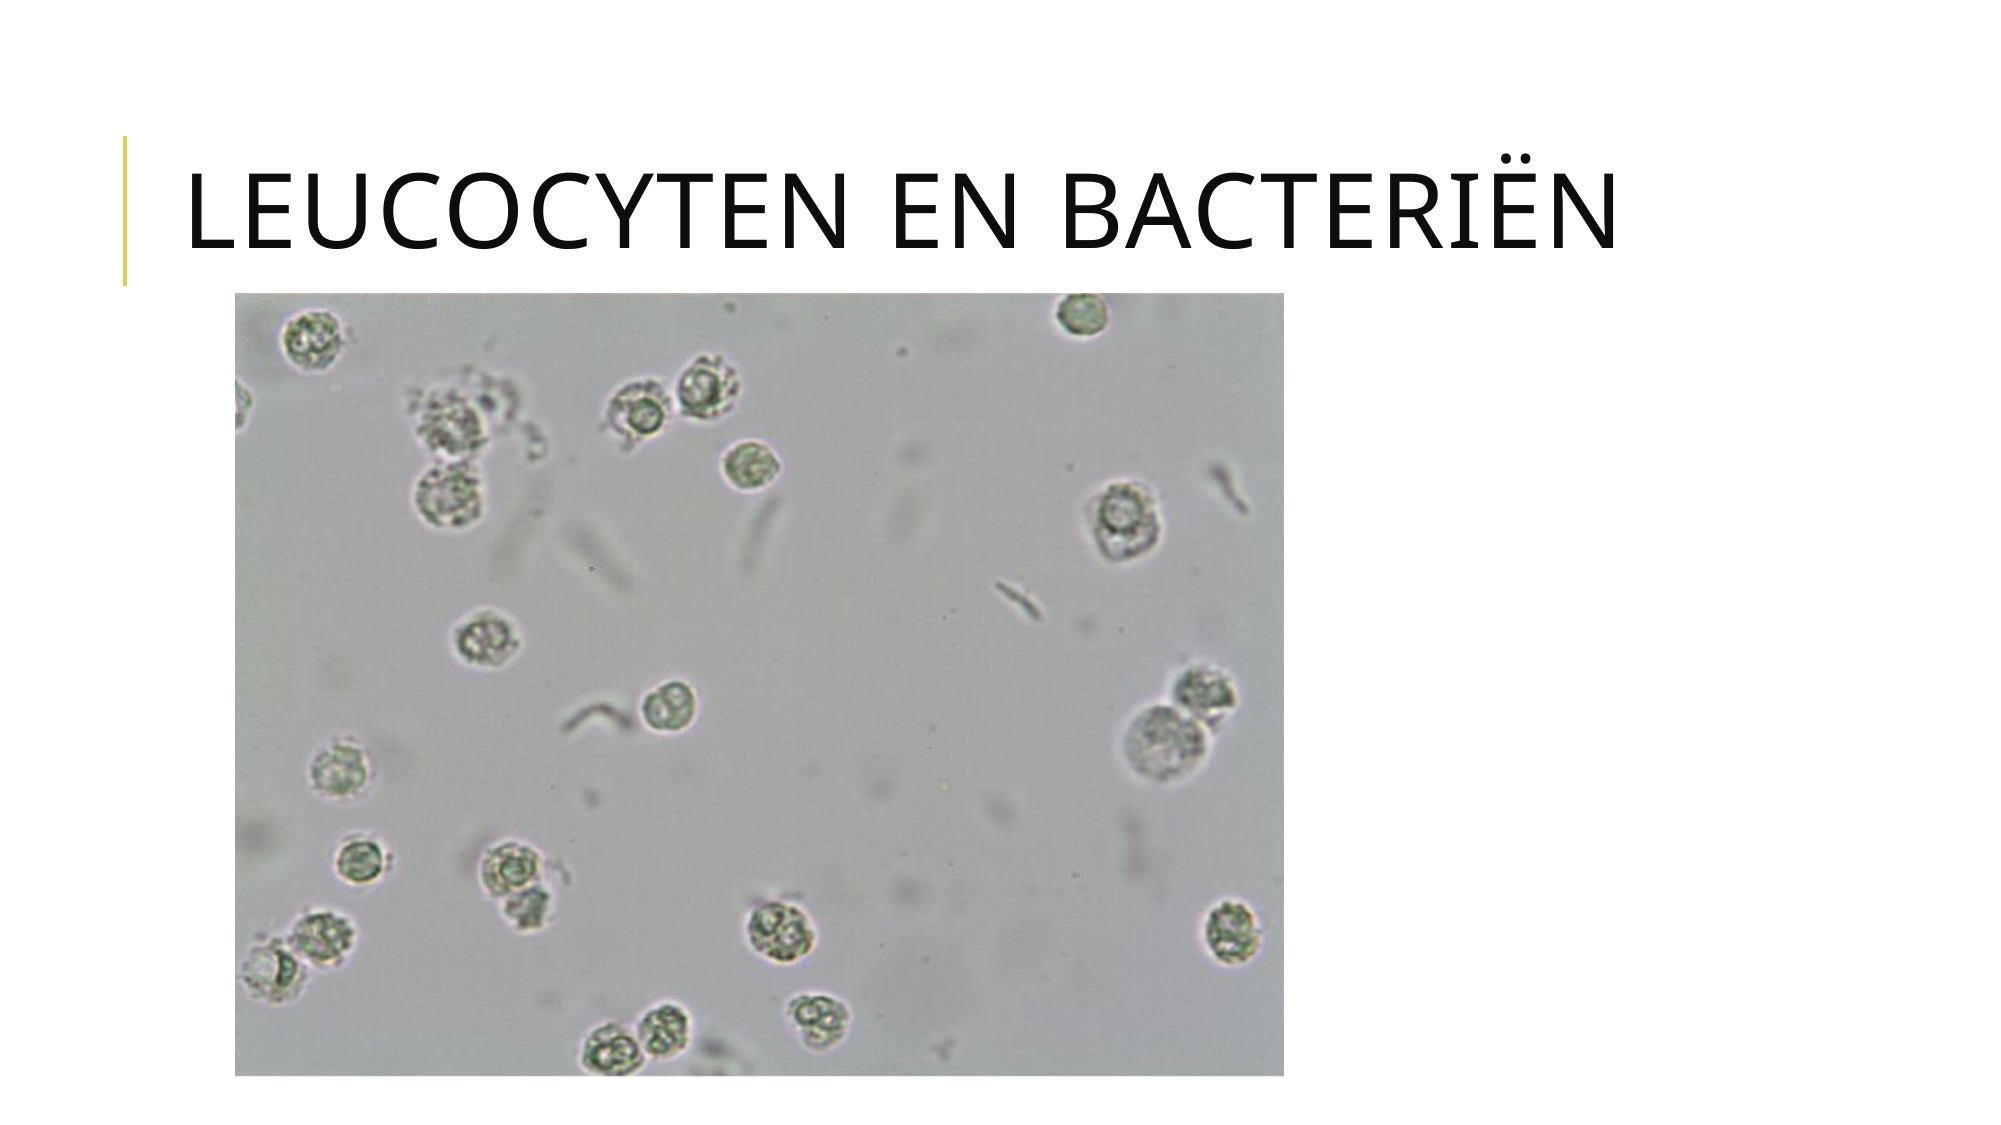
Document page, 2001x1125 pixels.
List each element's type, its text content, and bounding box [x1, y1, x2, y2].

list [235, 293, 1284, 1078]
title Leucocyten en bacteriën [168, 96, 1763, 342]
